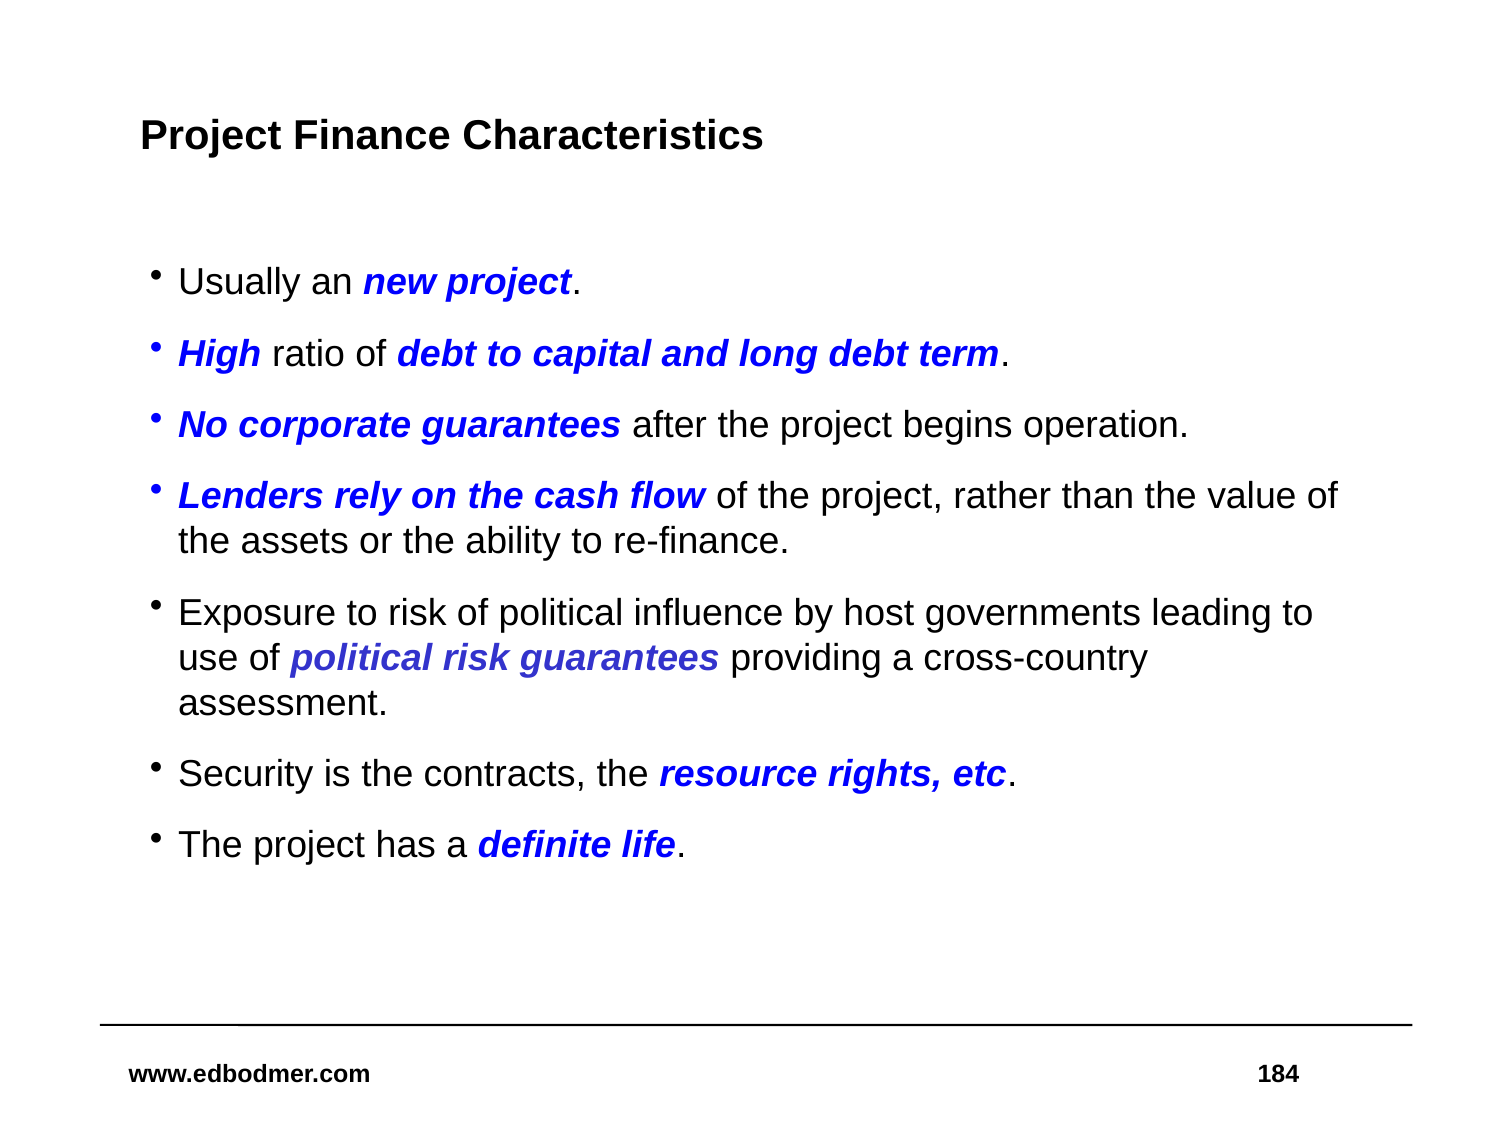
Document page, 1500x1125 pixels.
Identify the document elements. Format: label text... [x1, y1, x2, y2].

list Usually an new project. High ratio of debt to capital and long debt term. No corporate guarantees after the project begins operation. Lenders rely on the cash flow of the project, rather than the value of the assets or the ability to re-finance. Exposure to risk of political influence by host governments leading to use of political risk guarantees providing a cross-country assessment. Security is the contracts, the resource rights, etc. The project has a definite life. [125, 249, 1375, 1000]
title Project Finance Characteristics [125, 99, 1288, 225]
